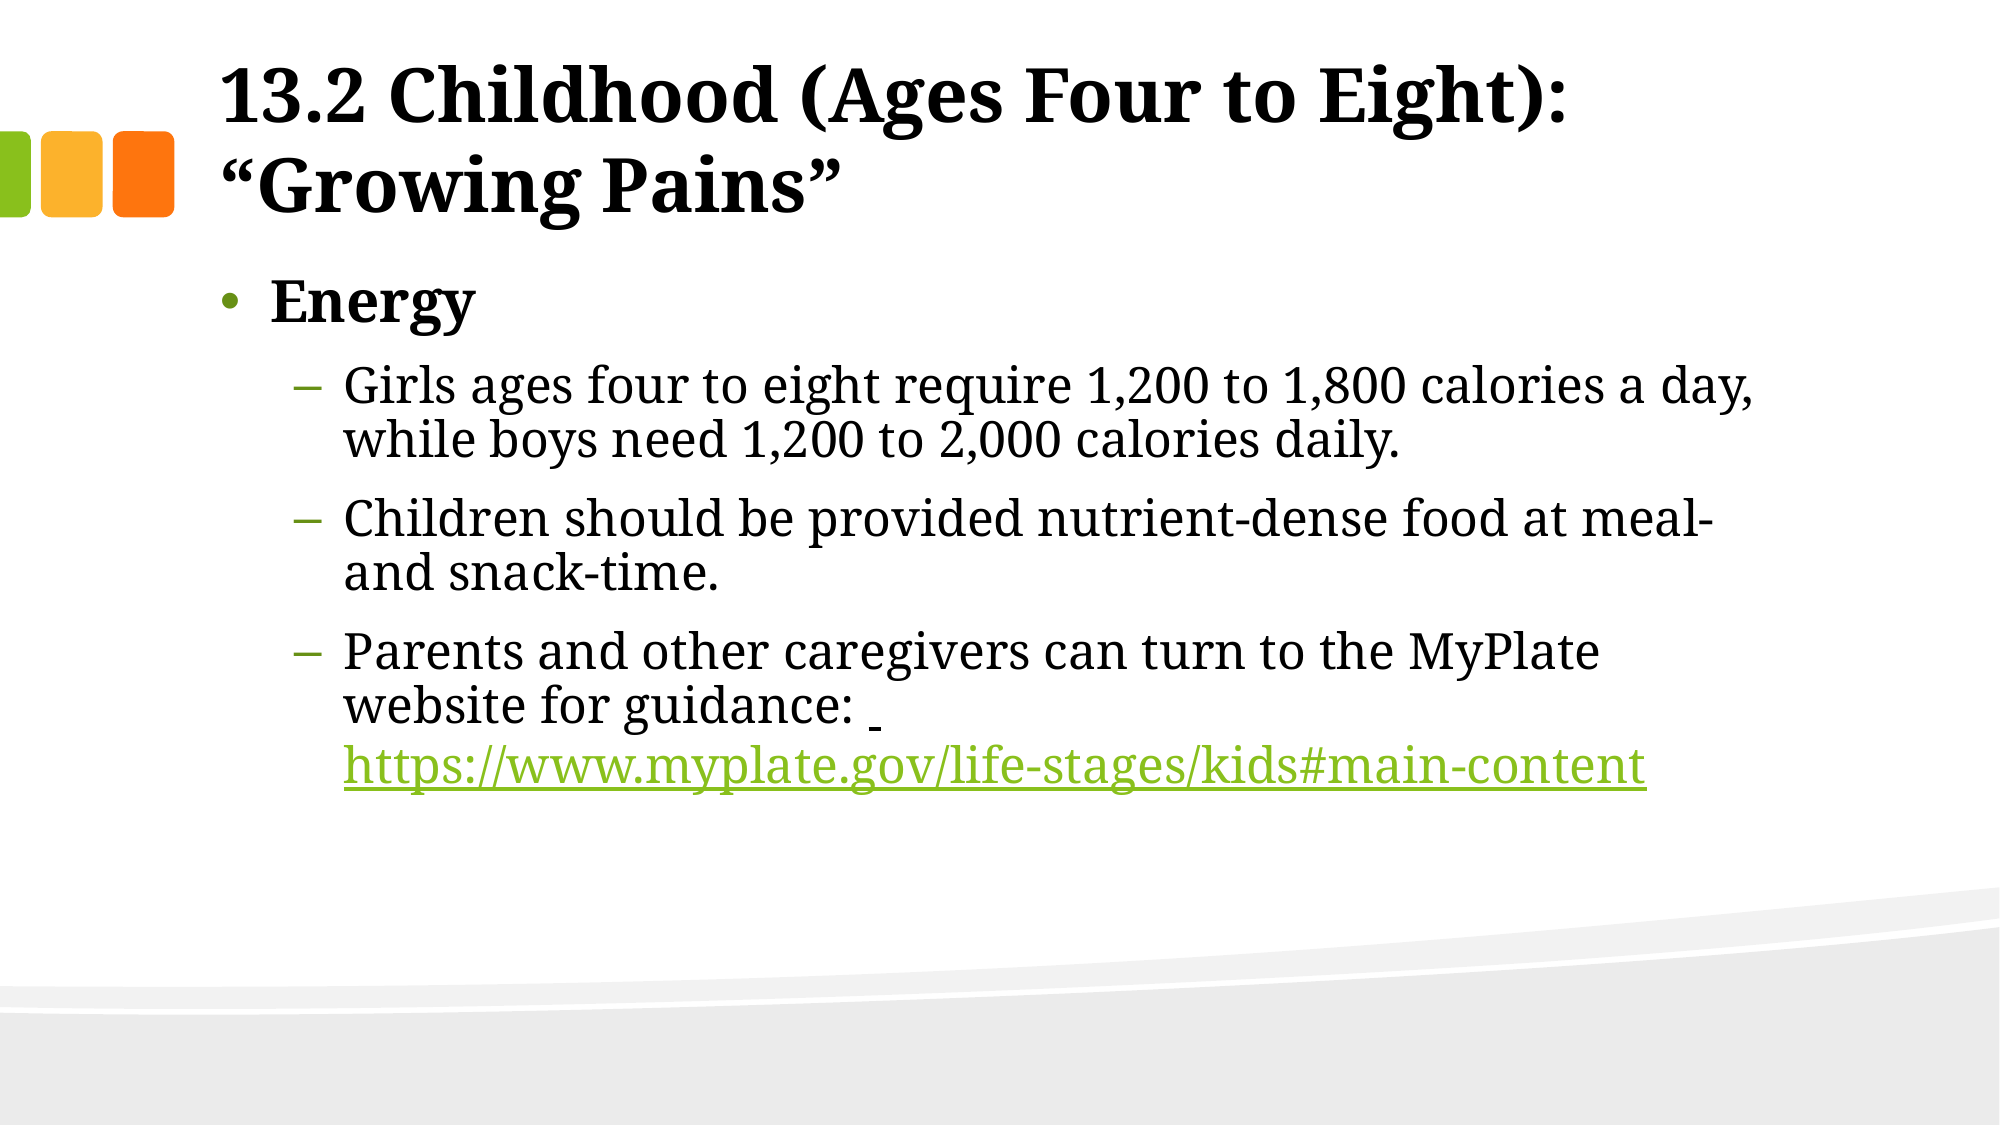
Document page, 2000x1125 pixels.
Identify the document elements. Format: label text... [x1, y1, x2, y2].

list Energy Girls ages four to eight require 1,200 to 1,800 calories a day, while boys need 1,200 to 2,000 calories daily. Children should be provided nutrient-dense food at meal- and snack-time. Parents and other caregivers can turn to the MyPlate website for guidance: https://www.myplate.gov/life-stages/kids#main-content [199, 262, 1800, 1013]
title 13.2 Childhood (Ages Four to Eight): “Growing Pains” [199, 24, 1800, 238]
